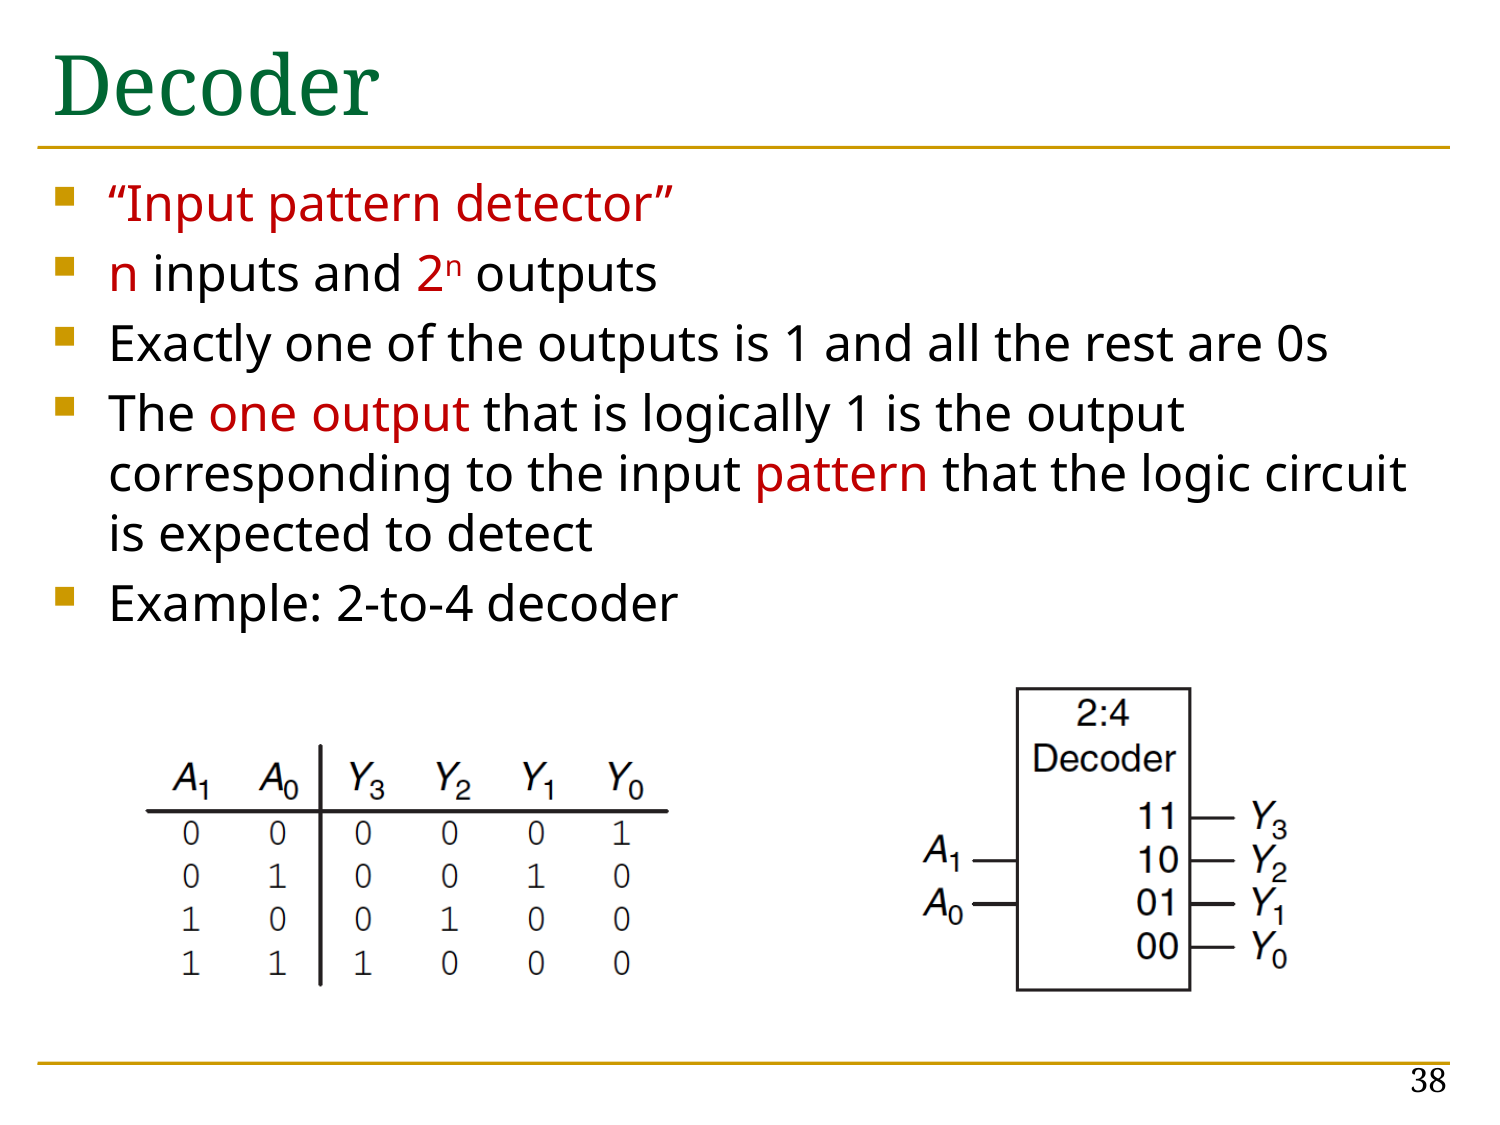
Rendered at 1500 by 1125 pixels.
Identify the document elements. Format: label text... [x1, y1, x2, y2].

list “Input pattern detector” n inputs and 2n outputs Exactly one of the outputs is 1 and all the rest are 0s The one output that is logically 1 is the output corresponding to the input pattern that the logic circuit is expected to detect Example: 2-to-4 decoder [37, 163, 1450, 1016]
picture [137, 742, 676, 998]
title Decoder [37, 24, 1450, 163]
picture [903, 656, 1321, 1027]
slide_number 38 [1111, 1036, 1462, 1112]
